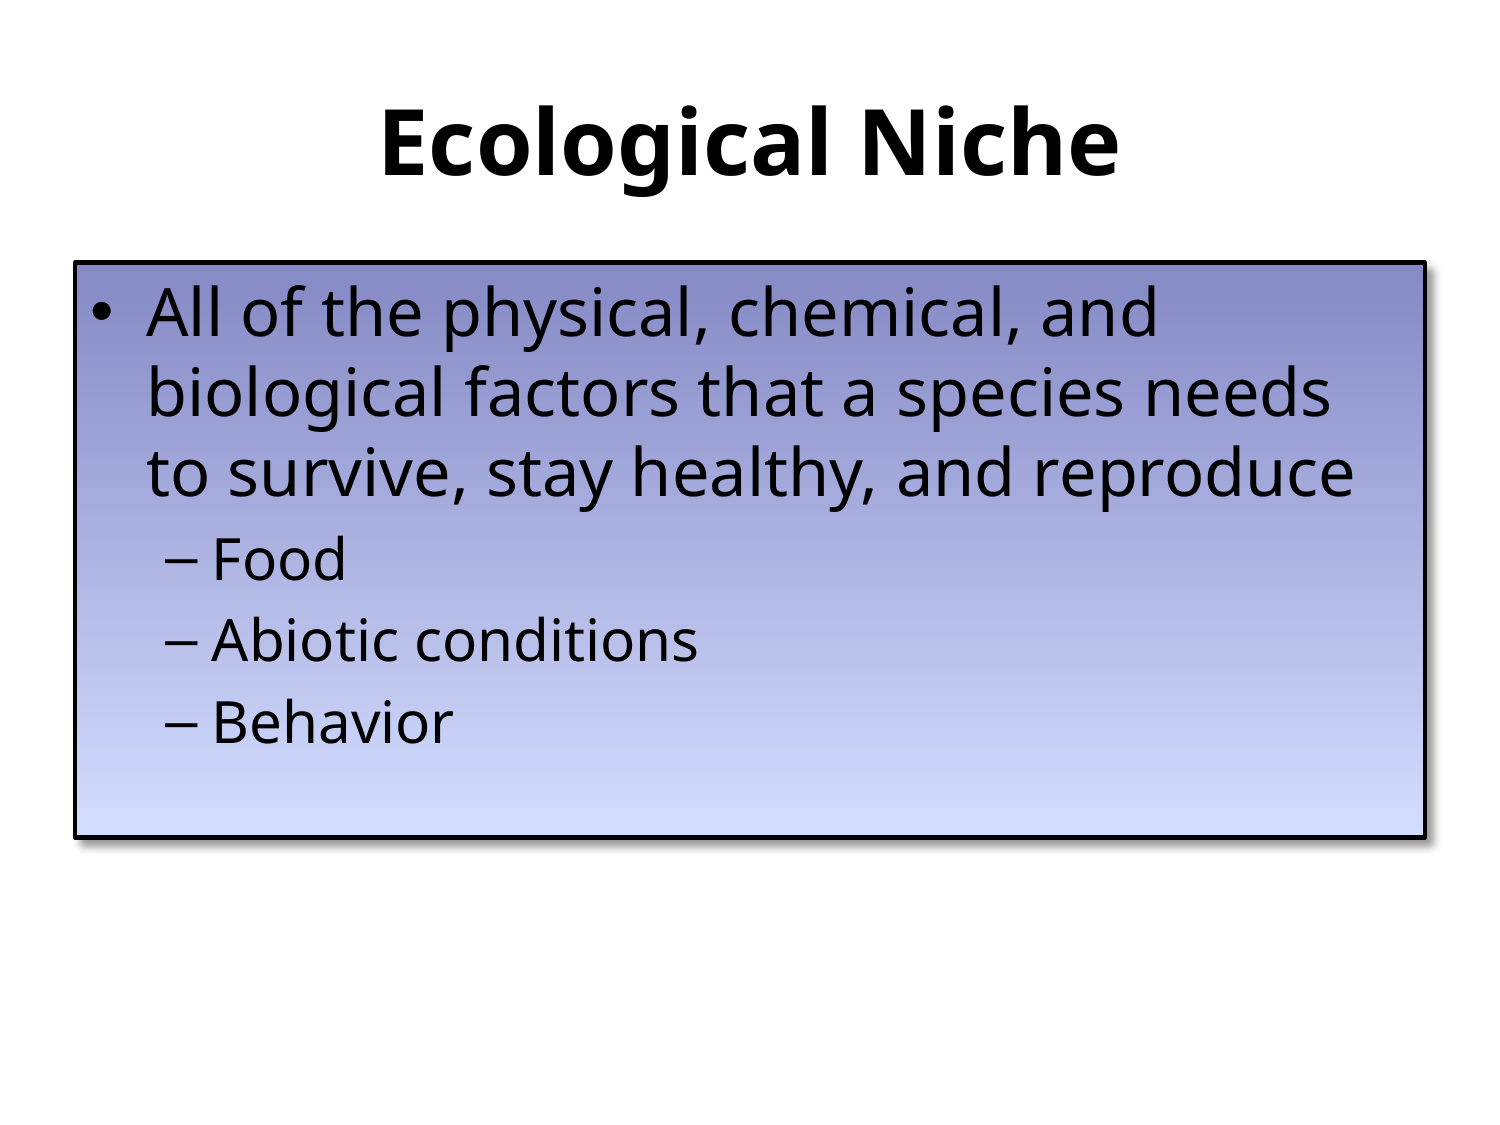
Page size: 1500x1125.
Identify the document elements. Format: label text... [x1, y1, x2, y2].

list All of the physical, chemical, and biological factors that a species needs to survive, stay healthy, and reproduce Food Abiotic conditions Behavior [75, 262, 1425, 838]
title Ecological Niche [75, 45, 1425, 233]
